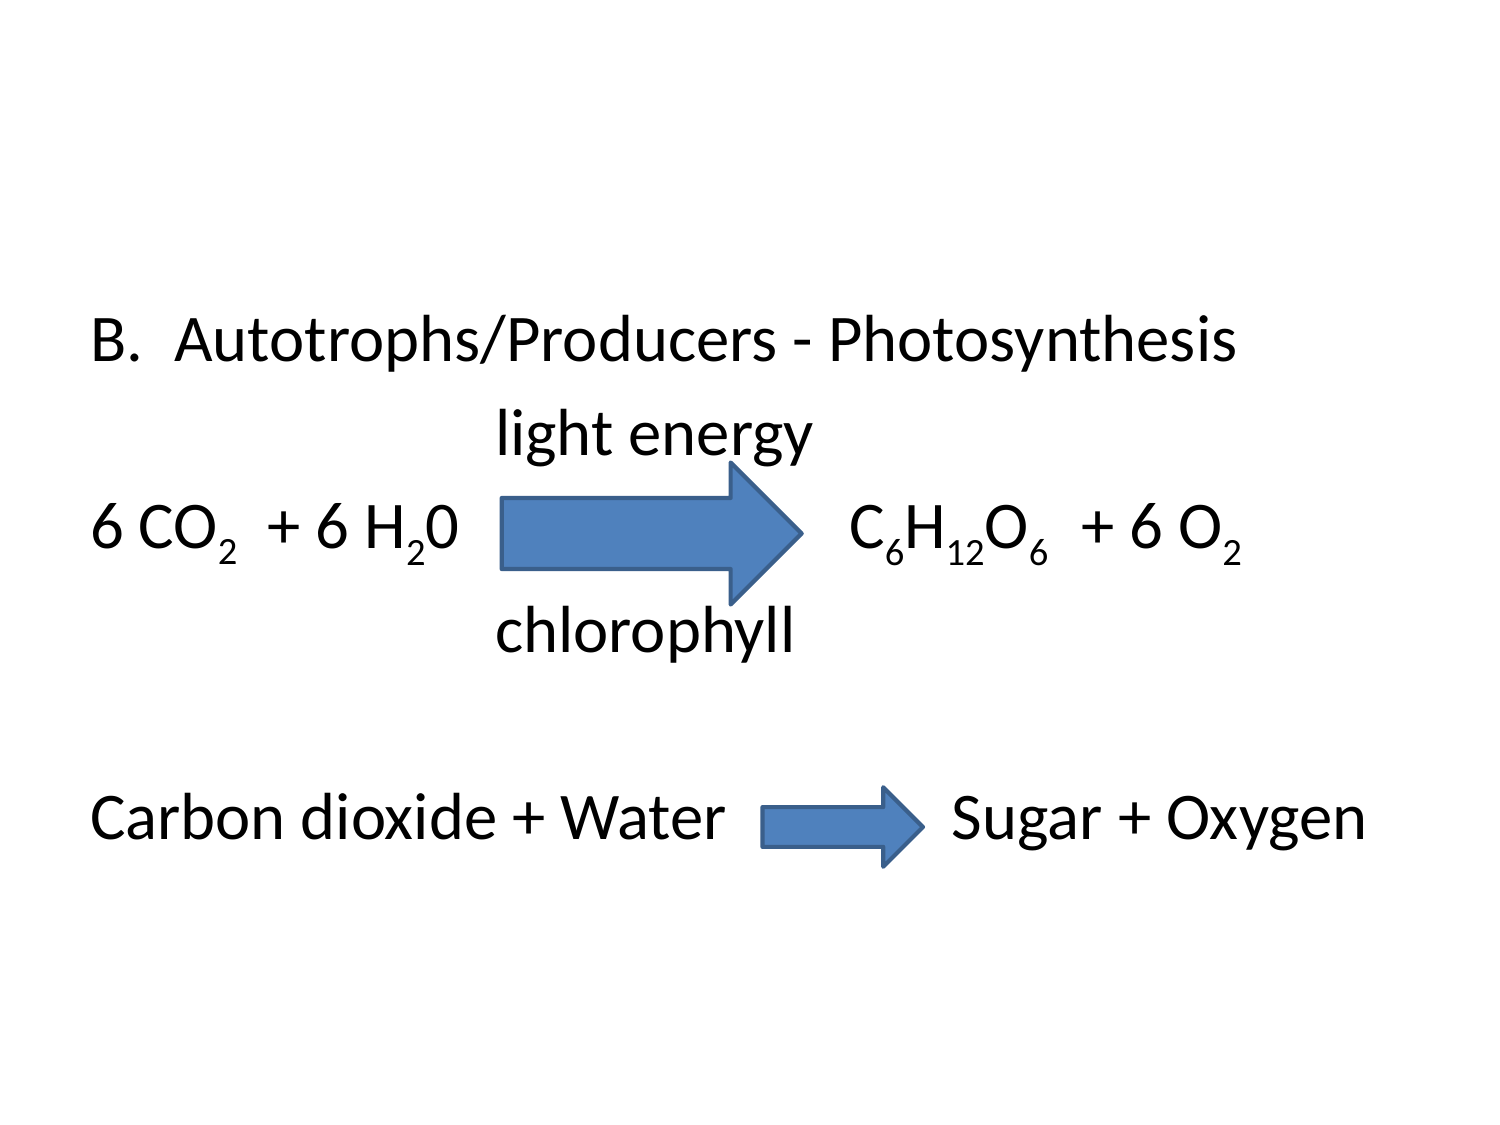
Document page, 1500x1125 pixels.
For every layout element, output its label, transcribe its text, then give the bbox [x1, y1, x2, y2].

list Autotrophs/Producers - Photosynthesis light energy 6 CO2 + 6 H20 C6H12O6 + 6 O2 chlorophyll Carbon dioxide + Water Sugar + Oxygen [75, 287, 1425, 1005]
text_box [499, 460, 804, 607]
text_box [760, 785, 926, 869]
